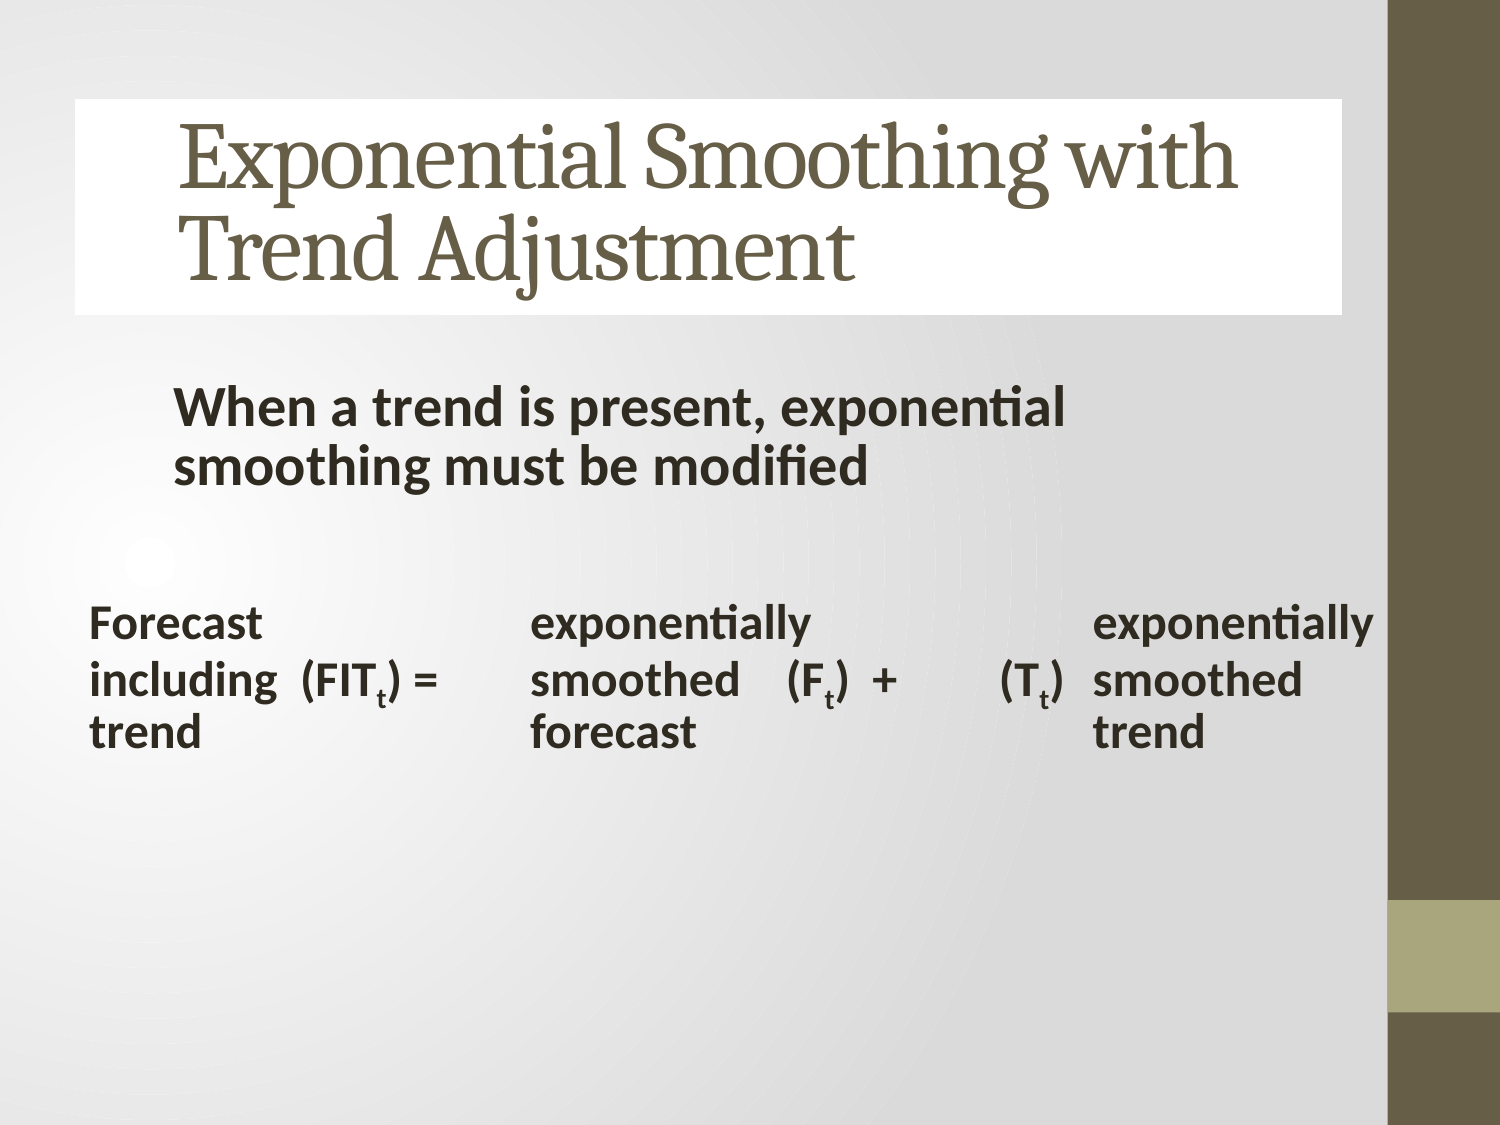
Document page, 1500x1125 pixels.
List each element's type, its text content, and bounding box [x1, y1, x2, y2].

text_box When a trend is present, exponential smoothing must be modified [158, 371, 1342, 505]
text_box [76, 591, 1396, 764]
title Exponential Smoothing with Trend Adjustment [75, 99, 1342, 315]
